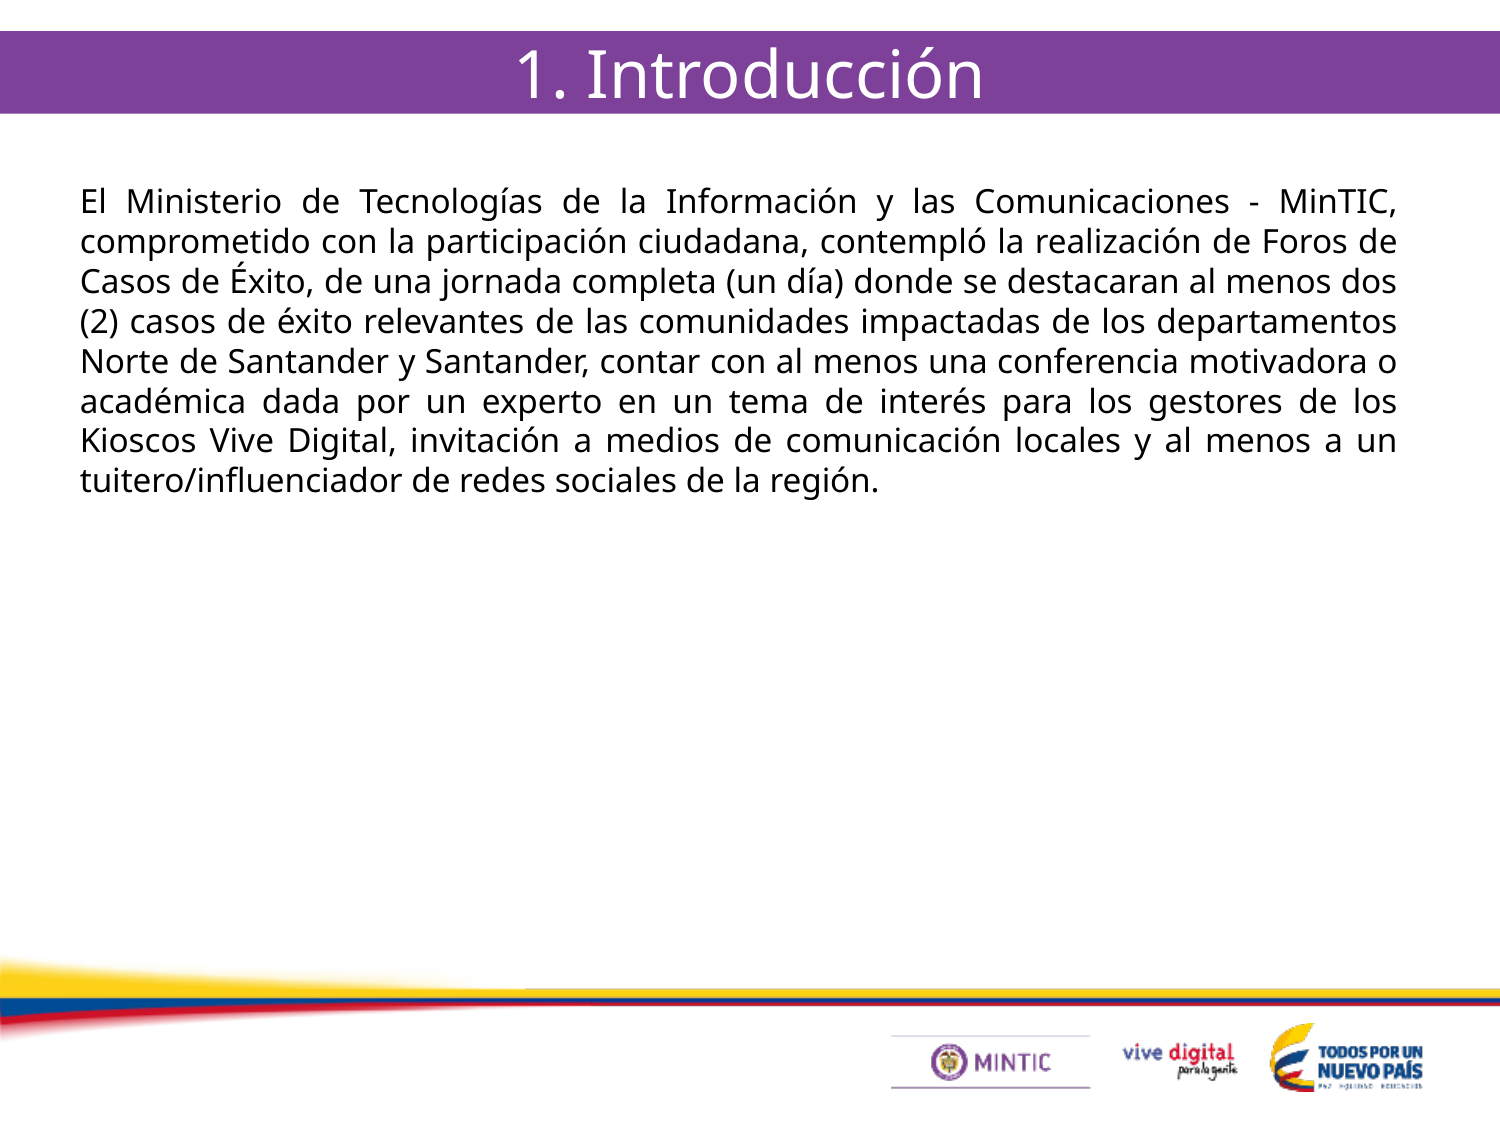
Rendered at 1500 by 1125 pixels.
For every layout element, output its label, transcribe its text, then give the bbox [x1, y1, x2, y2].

list El Ministerio de Tecnologías de la Información y las Comunicaciones - MinTIC, comprometido con la participación ciudadana, contempló la realización de Foros de Casos de Éxito, de una jornada completa (un día) donde se destacaran al menos dos (2) casos de éxito relevantes de las comunidades impactadas de los departamentos Norte de Santander y Santander, contar con al menos una conferencia motivadora o académica dada por un experto en un tema de interés para los gestores de los Kioscos Vive Digital, invitación a medios de comunicación locales y al menos a un tuitero/influenciador de redes sociales de la región. [64, 172, 1415, 709]
title 1. Introducción [0, 29, 1500, 116]
picture [0, 951, 1500, 1092]
